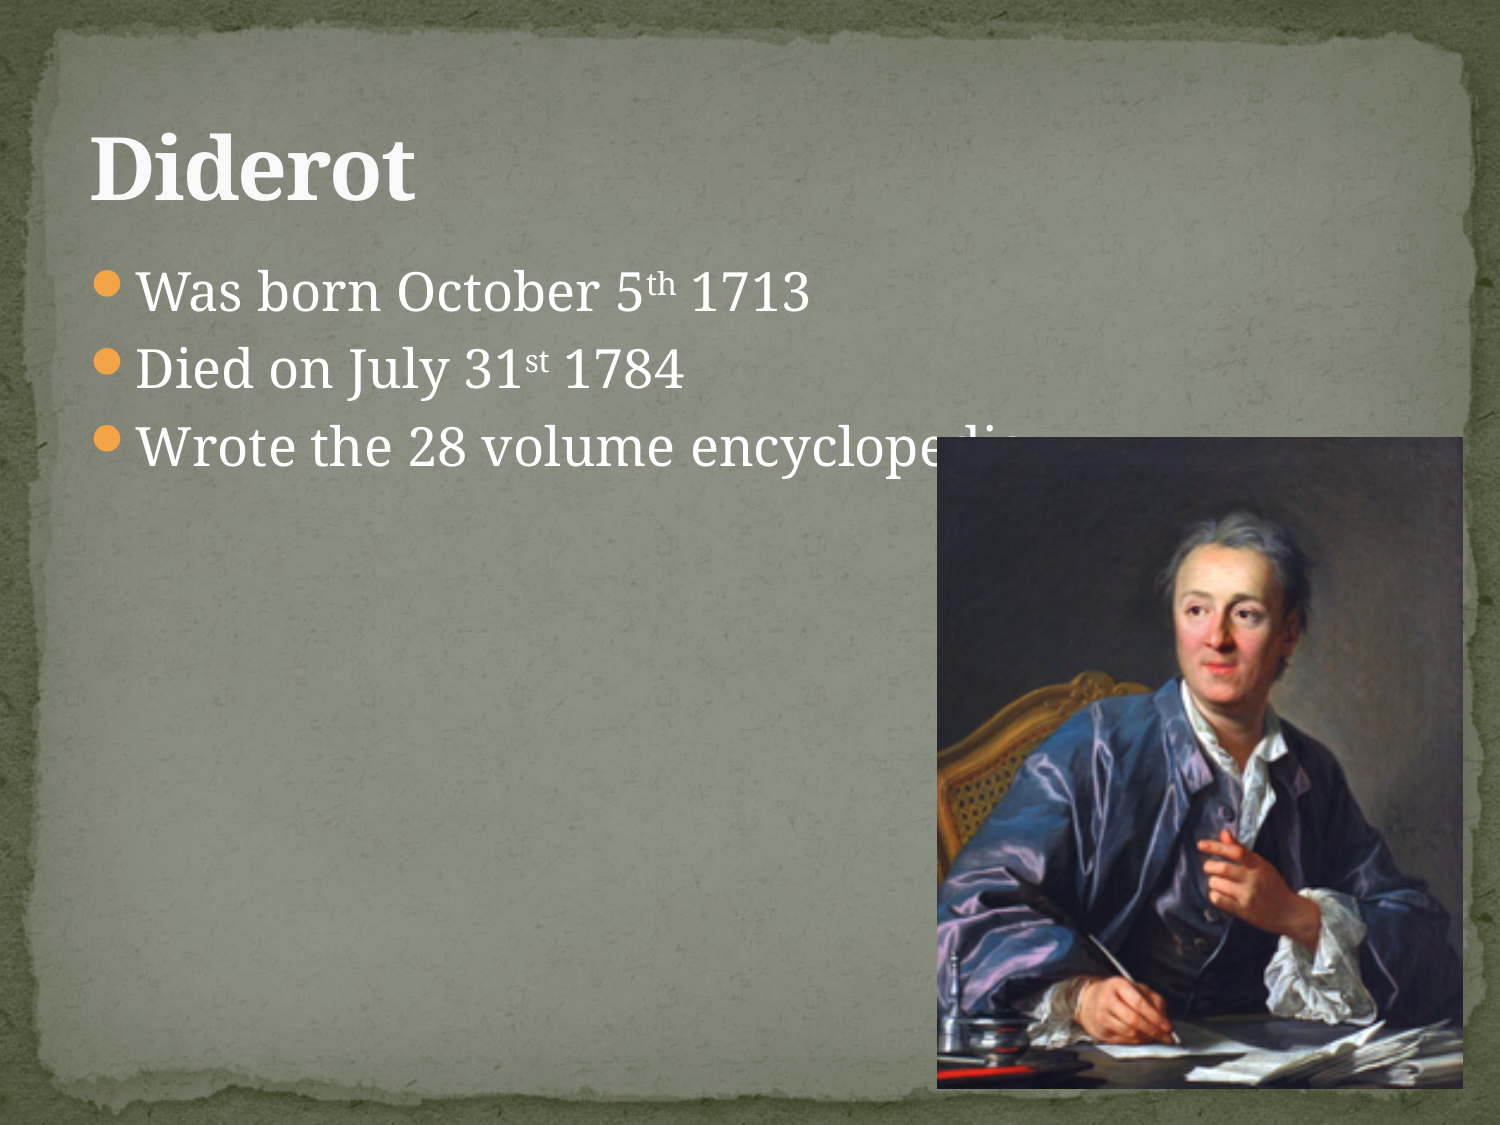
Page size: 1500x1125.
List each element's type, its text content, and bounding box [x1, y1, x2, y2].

picture [937, 437, 1463, 1089]
title Diderot [74, 24, 1425, 225]
list Was born October 5th 1713 Died on July 31st 1784 Wrote the 28 volume encyclopedia [75, 249, 1425, 1000]
